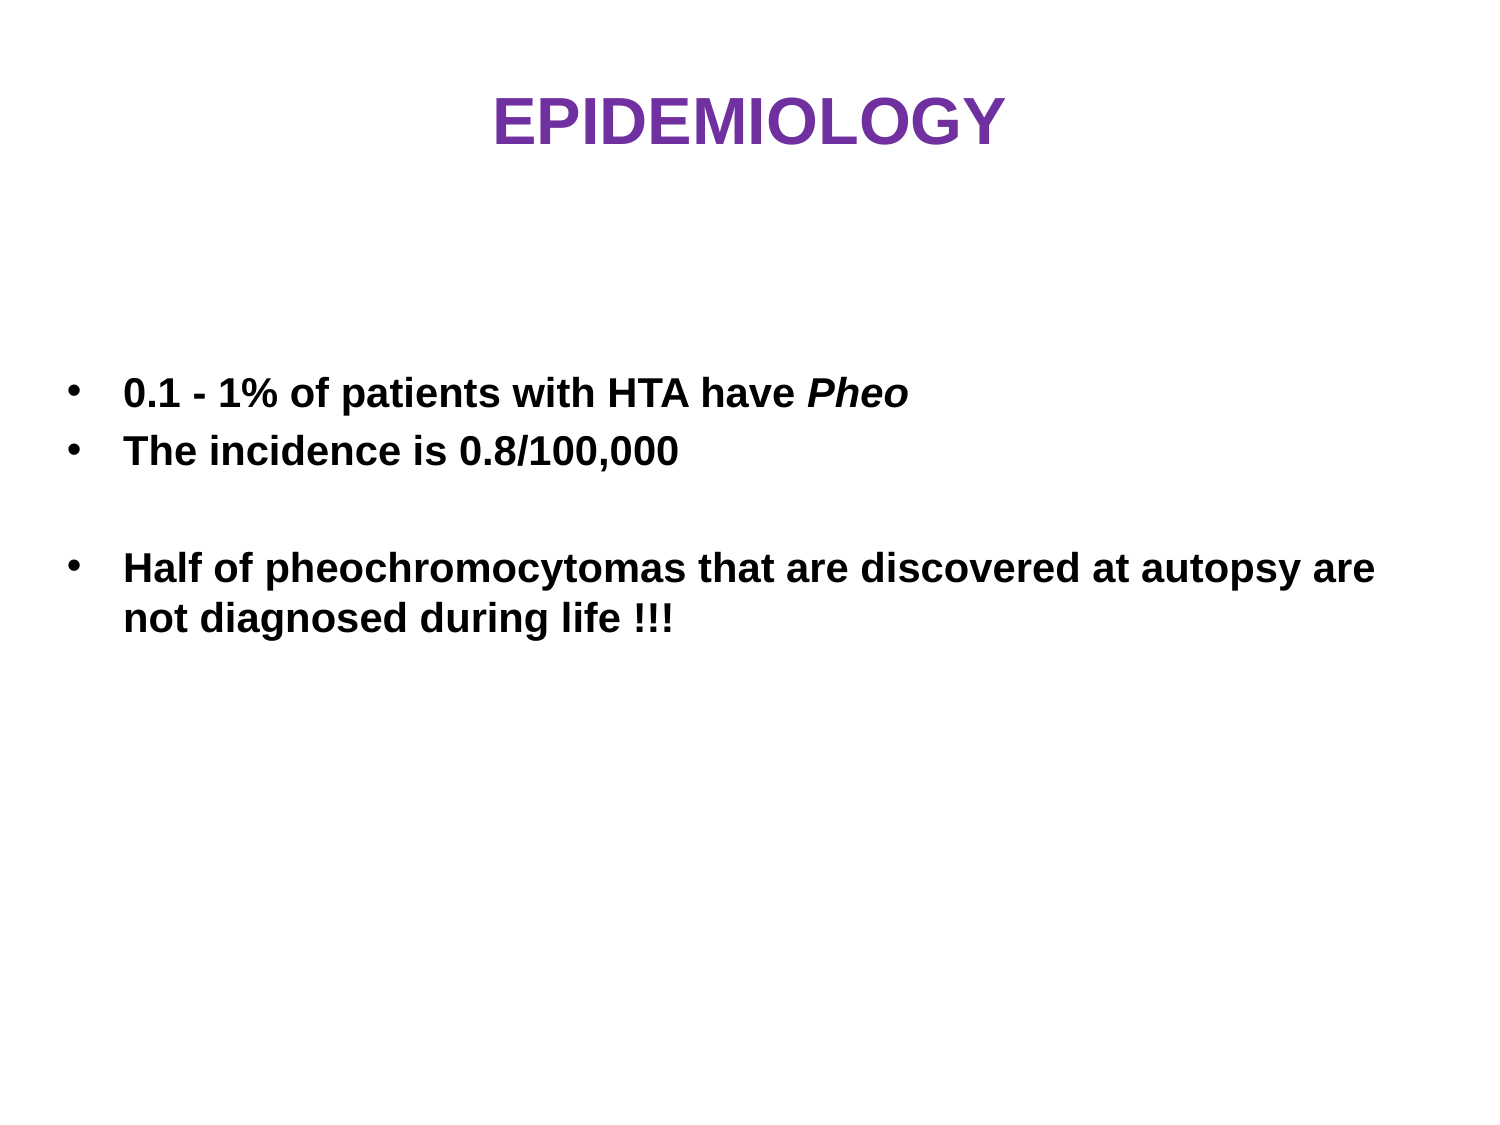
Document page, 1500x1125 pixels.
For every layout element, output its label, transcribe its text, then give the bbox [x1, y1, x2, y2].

title EPIDEMIOLOGY [0, 56, 1500, 179]
list 0.1 - 1% of patients with HTA have Pheo The incidence is 0.8/100,000 Half of pheochromocytomas that are discovered at autopsy are not diagnosed during life !!! [51, 219, 1454, 1006]
